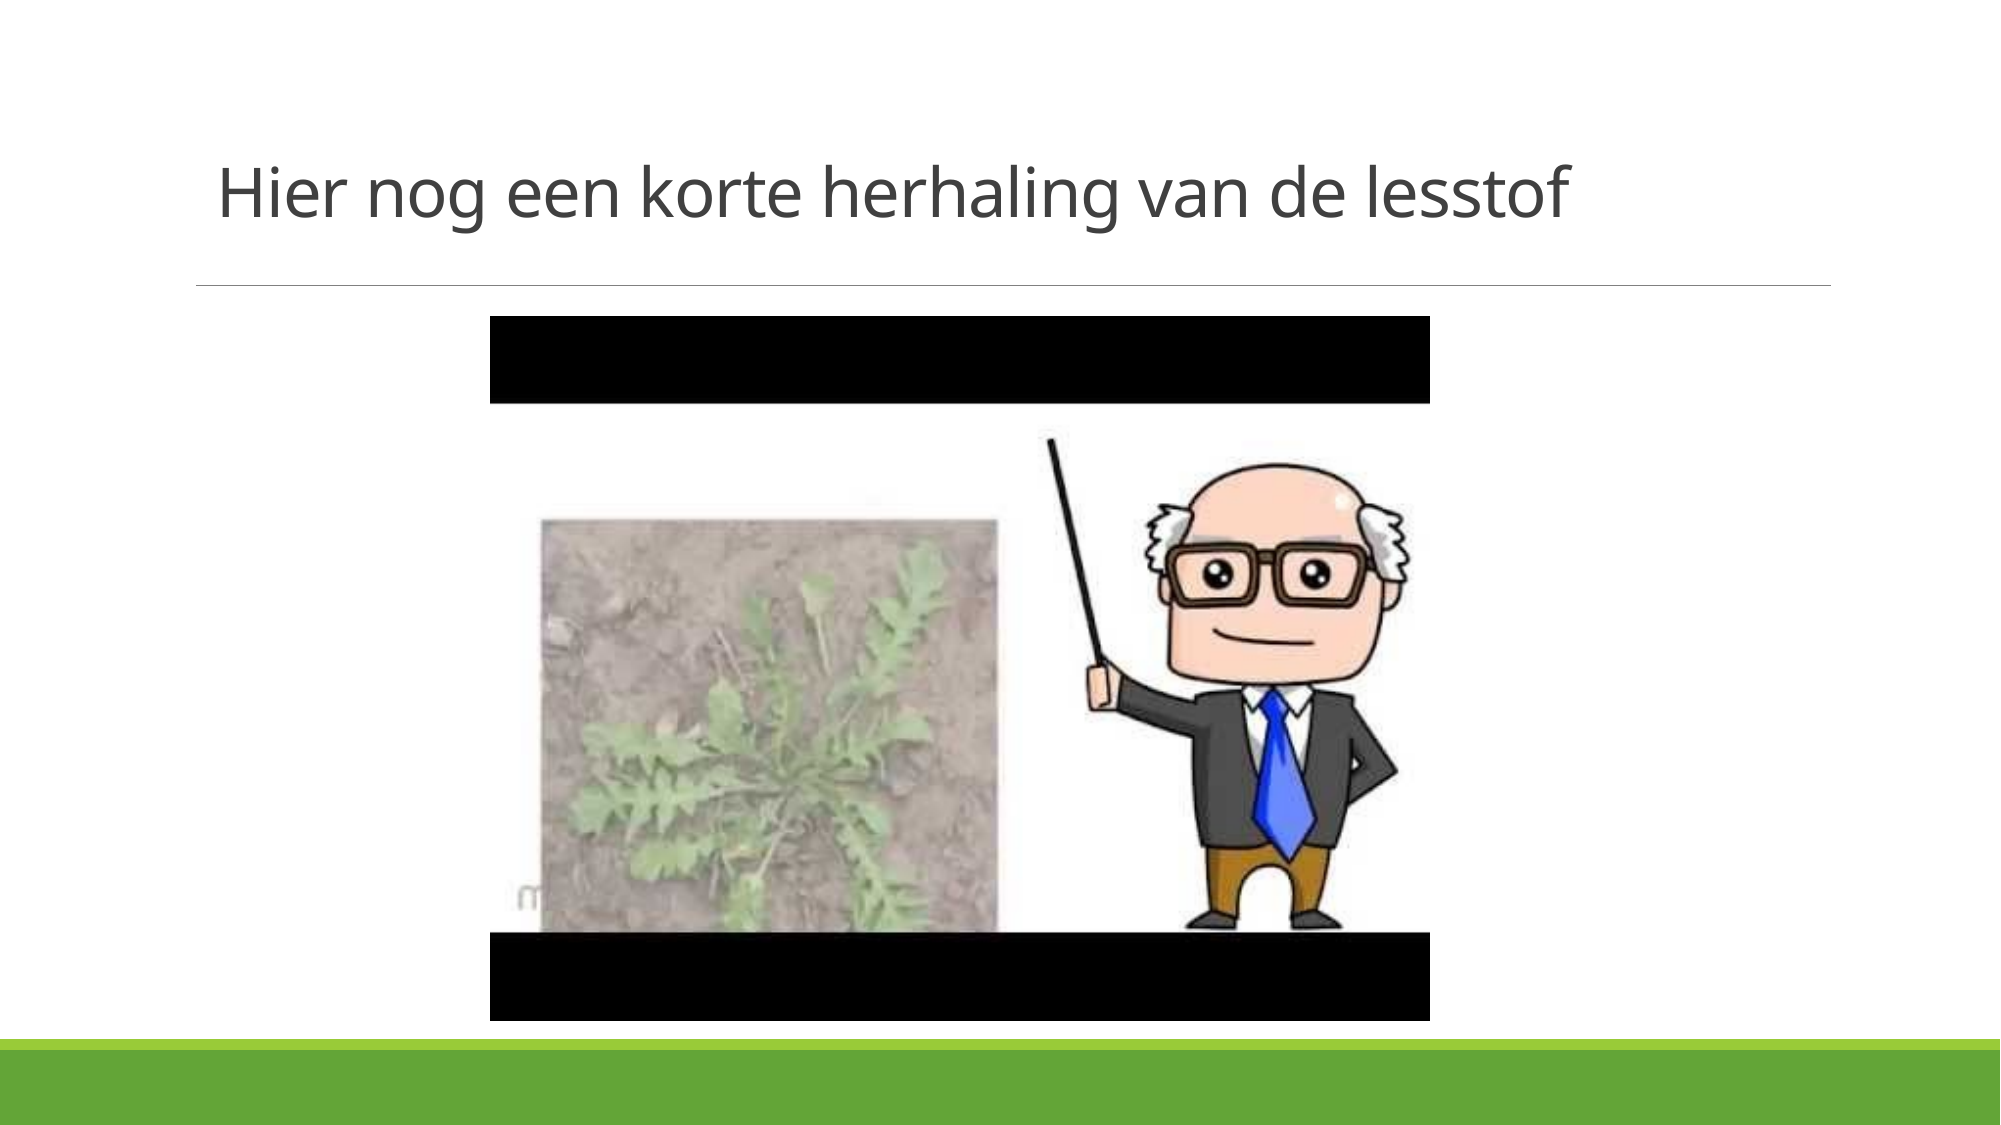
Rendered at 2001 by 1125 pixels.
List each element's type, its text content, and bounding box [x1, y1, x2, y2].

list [488, 315, 1431, 1023]
title Hier nog een korte herhaling van de lesstof [201, 117, 1852, 240]
